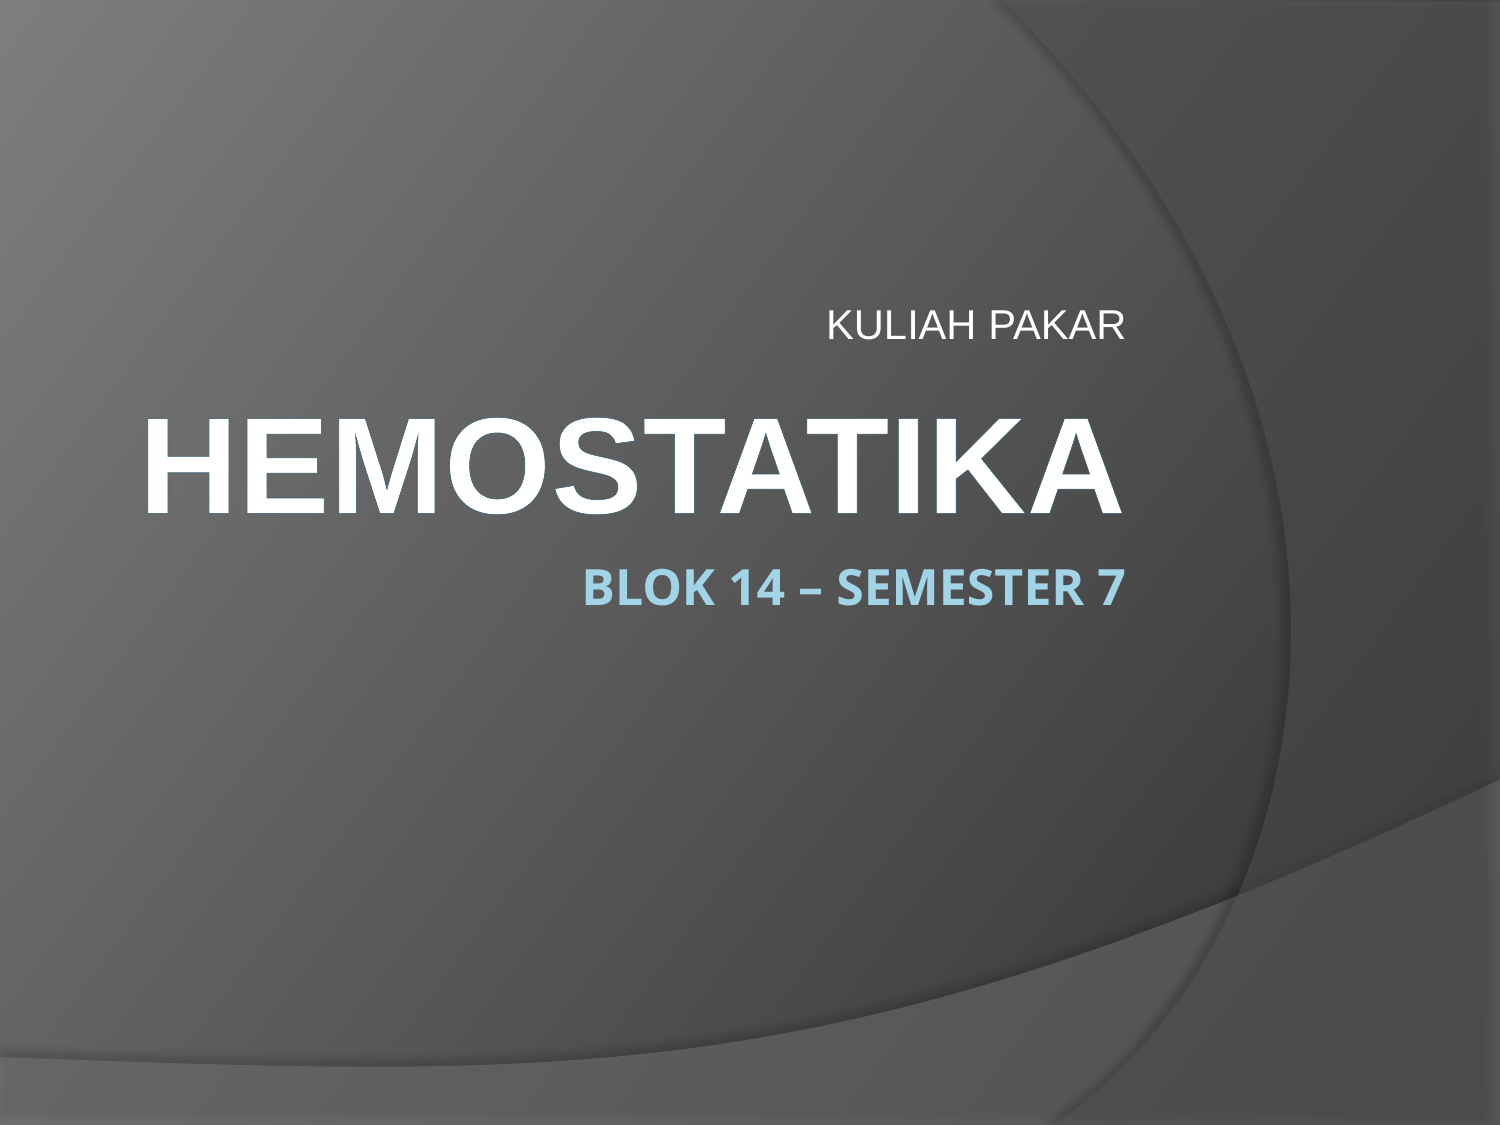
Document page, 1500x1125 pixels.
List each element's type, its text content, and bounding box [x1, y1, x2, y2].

subtitle KULIAH PAKAR HEMOSTATIKA [71, 253, 1134, 541]
title Blok 14 – Semester 7 [70, 547, 1134, 925]
